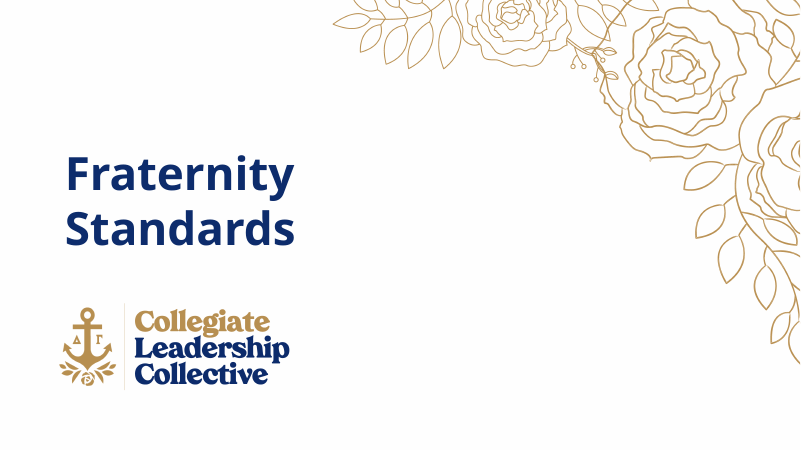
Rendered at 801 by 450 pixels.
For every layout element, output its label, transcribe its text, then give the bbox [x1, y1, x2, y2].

list Fraternity Standards [50, 137, 434, 200]
picture [0, 0, 801, 450]
